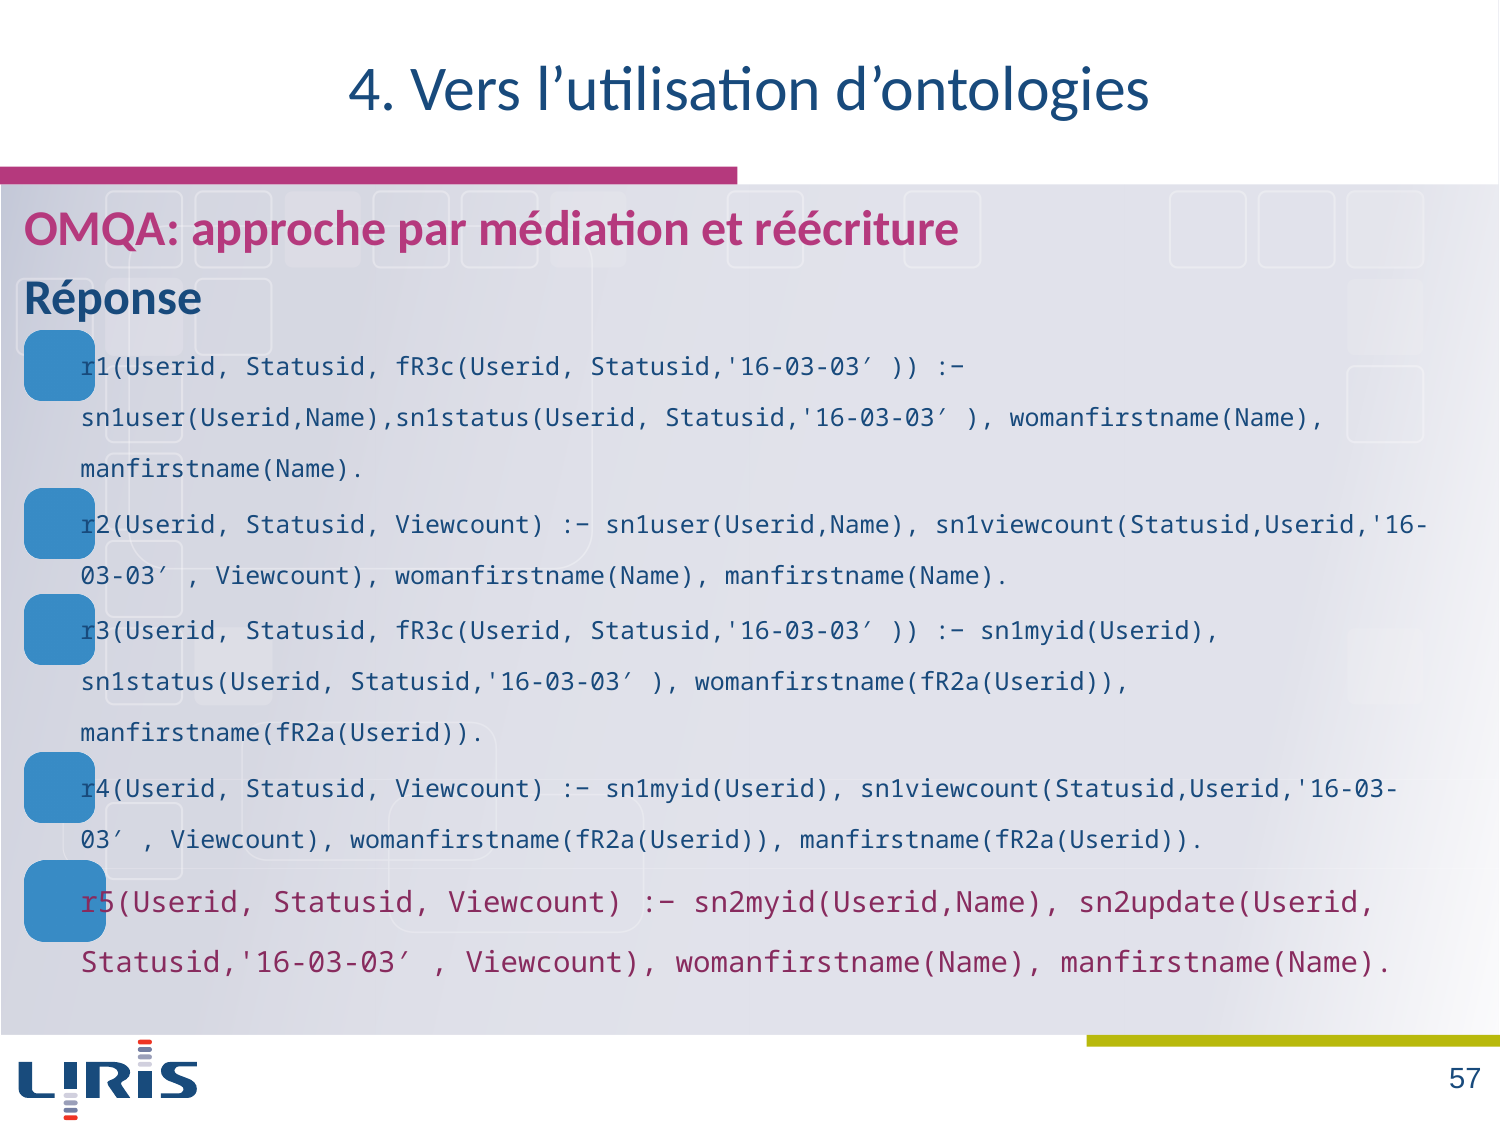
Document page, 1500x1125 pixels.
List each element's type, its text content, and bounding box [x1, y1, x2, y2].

slide_number 57 [1301, 1047, 1497, 1108]
picture [1, 185, 1499, 1034]
list OMQA: approche par médiation et réécriture Réponse r1(Userid, Statusid, fR3c(Userid, Statusid,'16-03-03′ )) :− sn1user(Userid,Name),sn1status(Userid, Statusid,'16-03-03′ ), womanfirstname(Name), manfirstname(Name). r2(Userid, Statusid, Viewcount) :− sn1user(Userid,Name), sn1viewcount(Statusid,Userid,'16-03-03′ , Viewcount), womanfirstname(Name), manfirstname(Name). r3(Userid, Statusid, fR3c(Userid, Statusid,'16-03-03′ )) :− sn1myid(Userid), sn1status(Userid, Statusid,'16-03-03′ ), womanfirstname(fR2a(Userid)), manfirstname(fR2a(Userid)). r4(Userid, Statusid, Viewcount) :− sn1myid(Userid), sn1viewcount(Statusid,Userid,'16-03-03′ , Viewcount), womanfirstname(fR2a(Userid)), manfirstname(fR2a(Userid)). r5(Userid, Statusid, Viewcount) :− sn2myid(Userid,Name), sn2update(Userid, Statusid,'16-03-03′ , Viewcount), womanfirstname(Name), manfirstname(Name). [9, 187, 1454, 991]
title 4. Vers l’utilisation d’ontologies [75, 38, 1425, 132]
